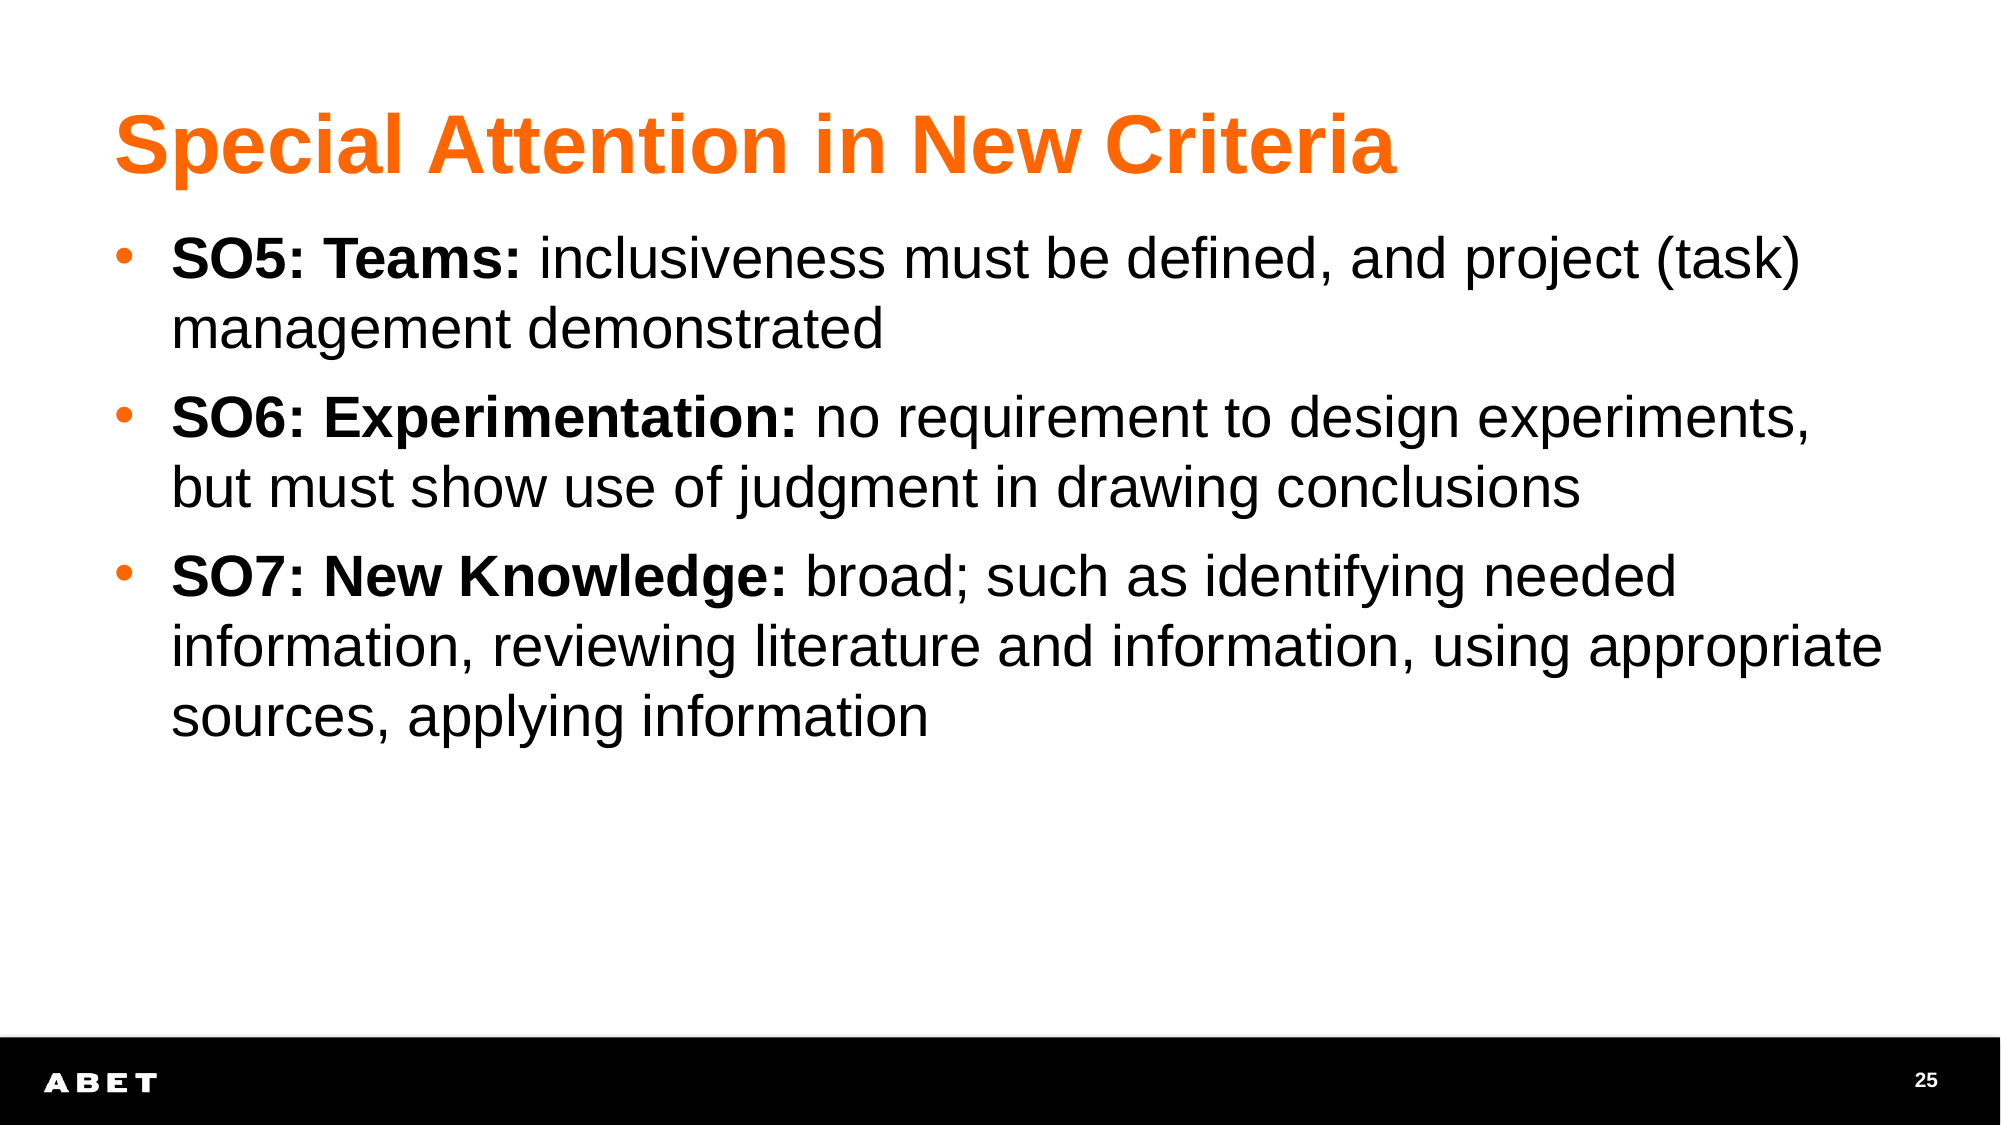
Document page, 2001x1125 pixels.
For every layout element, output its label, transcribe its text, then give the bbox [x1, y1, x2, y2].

list SO5: Teams: inclusiveness must be defined, and project (task) management demonstrated SO6: Experimentation: no requirement to design experiments, but must show use of judgment in drawing conclusions SO7: New Knowledge: broad; such as identifying needed information, reviewing literature and information, using appropriate sources, applying information [99, 213, 1923, 996]
title Special Attention in New Criteria [99, 82, 1900, 213]
picture [16, 1052, 184, 1113]
